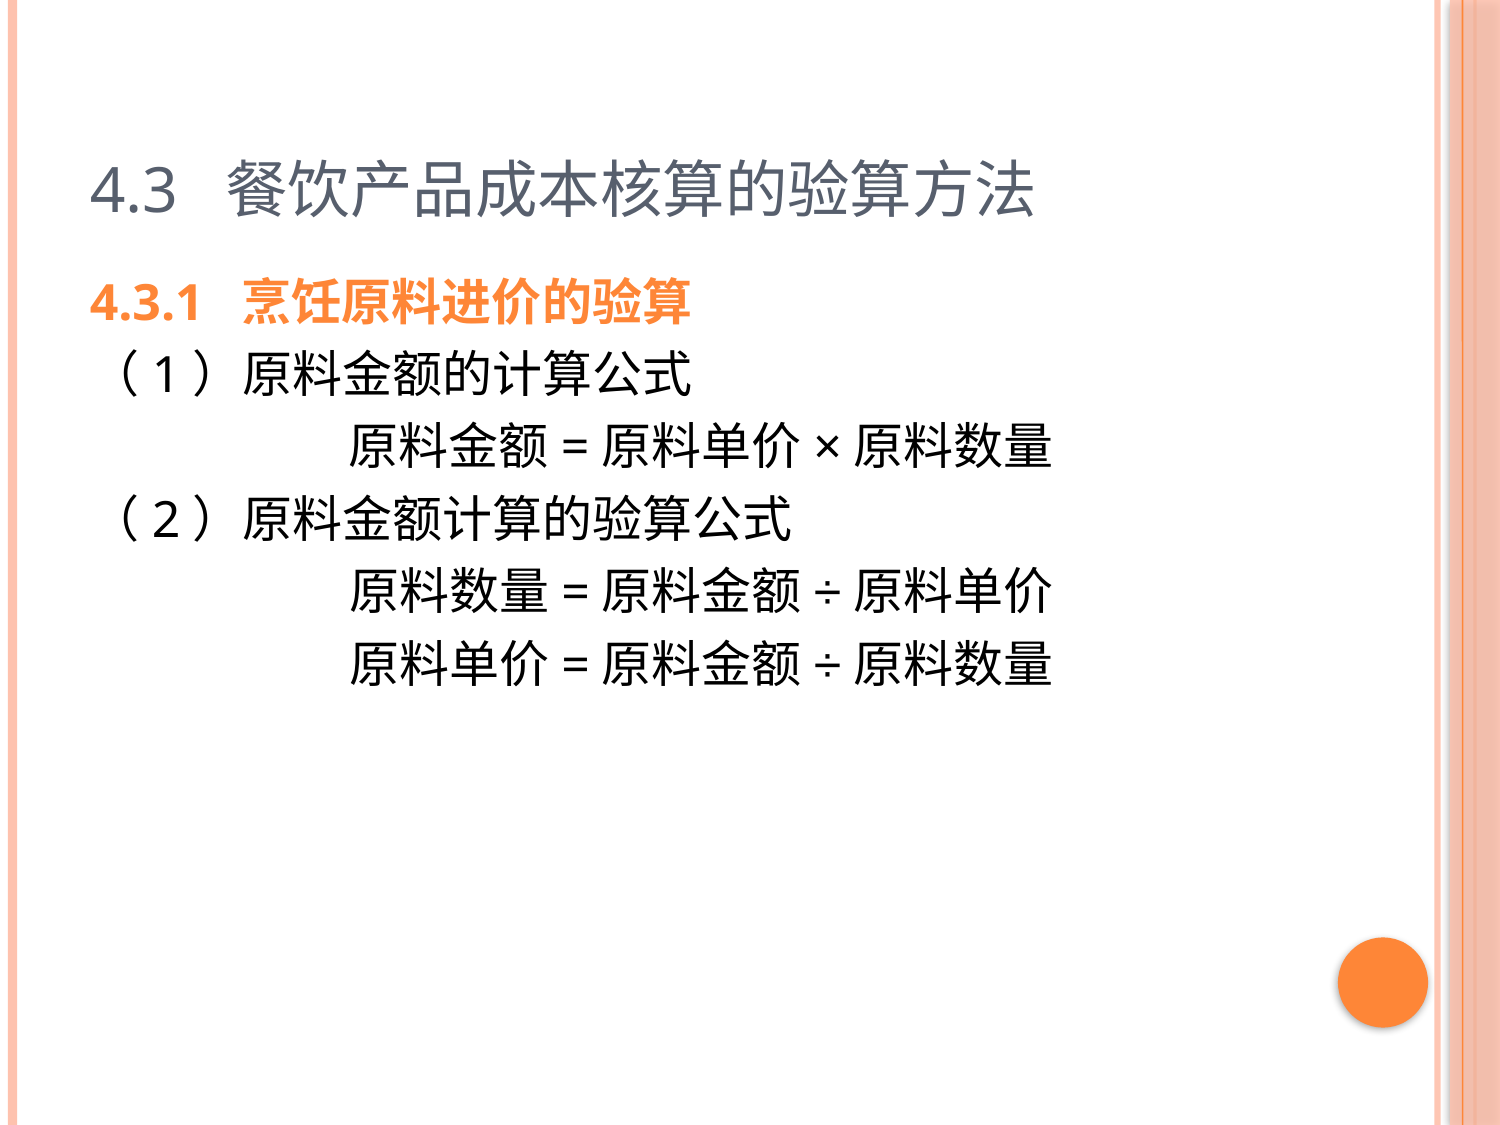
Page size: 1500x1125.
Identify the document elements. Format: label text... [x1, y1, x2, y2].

list 4.3.1 烹饪原料进价的验算 （1）原料金额的计算公式 原料金额=原料单价×原料数量 （2）原料金额计算的验算公式 原料数量=原料金额÷原料单价 原料单价=原料金额÷原料数量 [74, 262, 1329, 1063]
title 4.3 餐饮产品成本核算的验算方法 [75, 45, 1300, 233]
